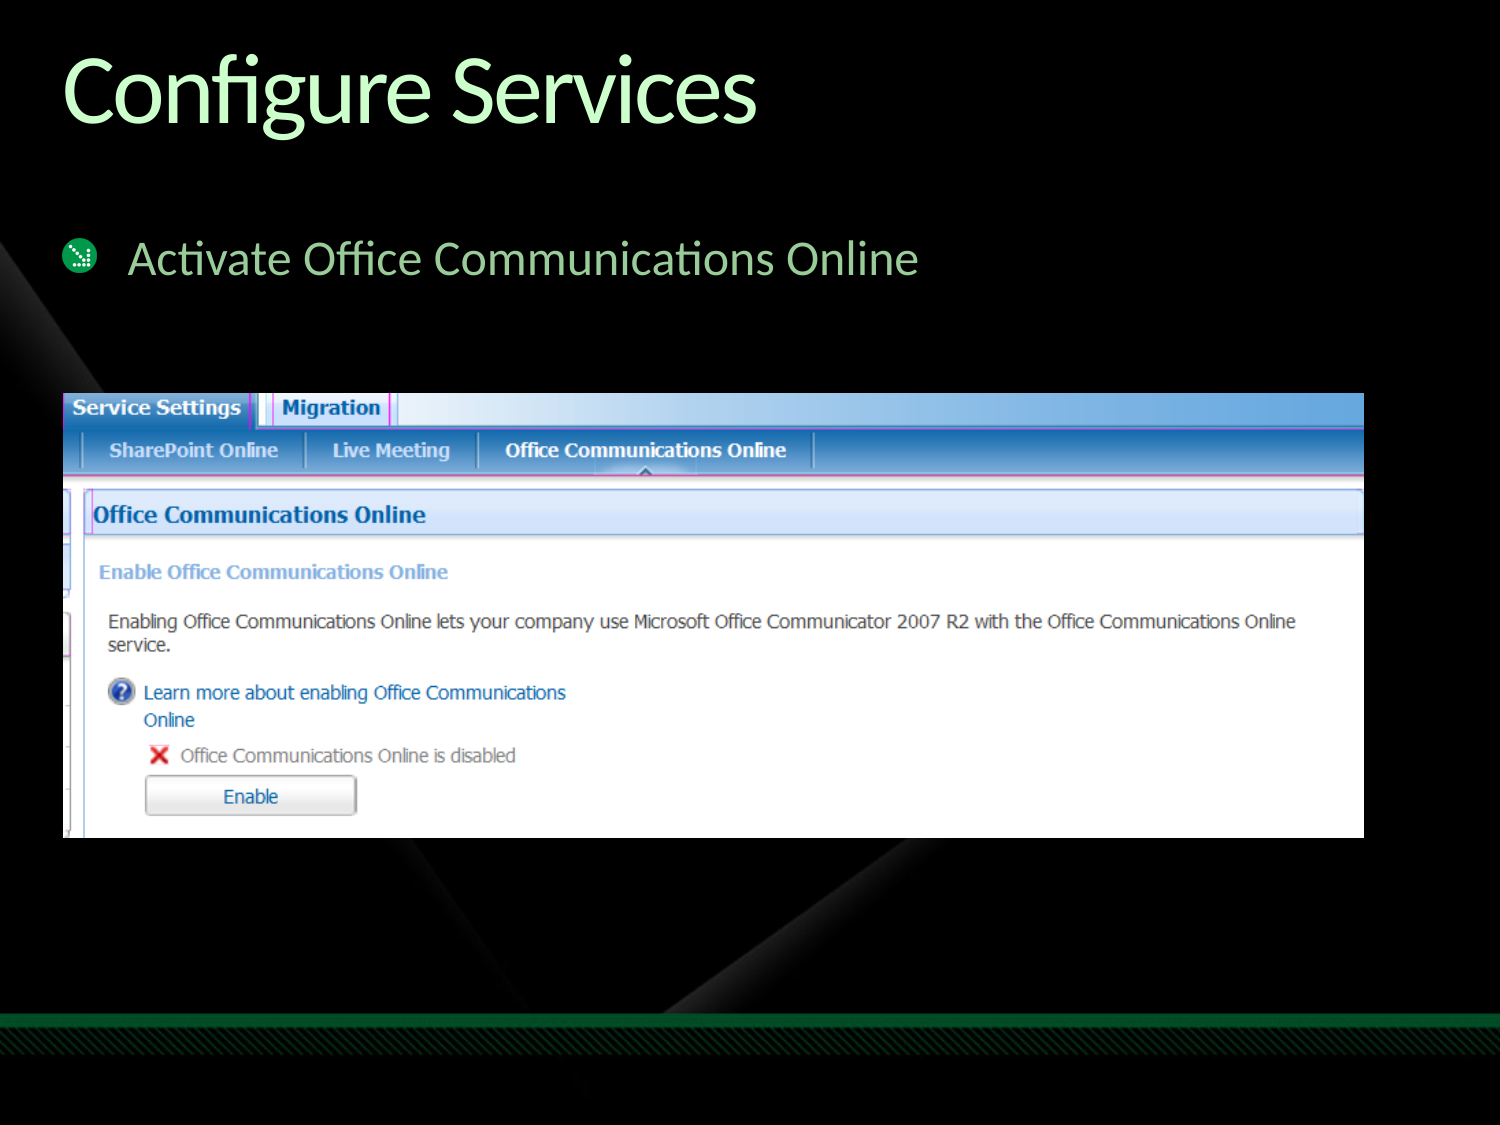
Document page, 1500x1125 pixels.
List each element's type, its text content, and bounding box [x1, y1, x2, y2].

list Activate Office Communications Online [62, 231, 1438, 980]
title Configure Services [62, 37, 1438, 147]
picture [0, 0, 1500, 1125]
